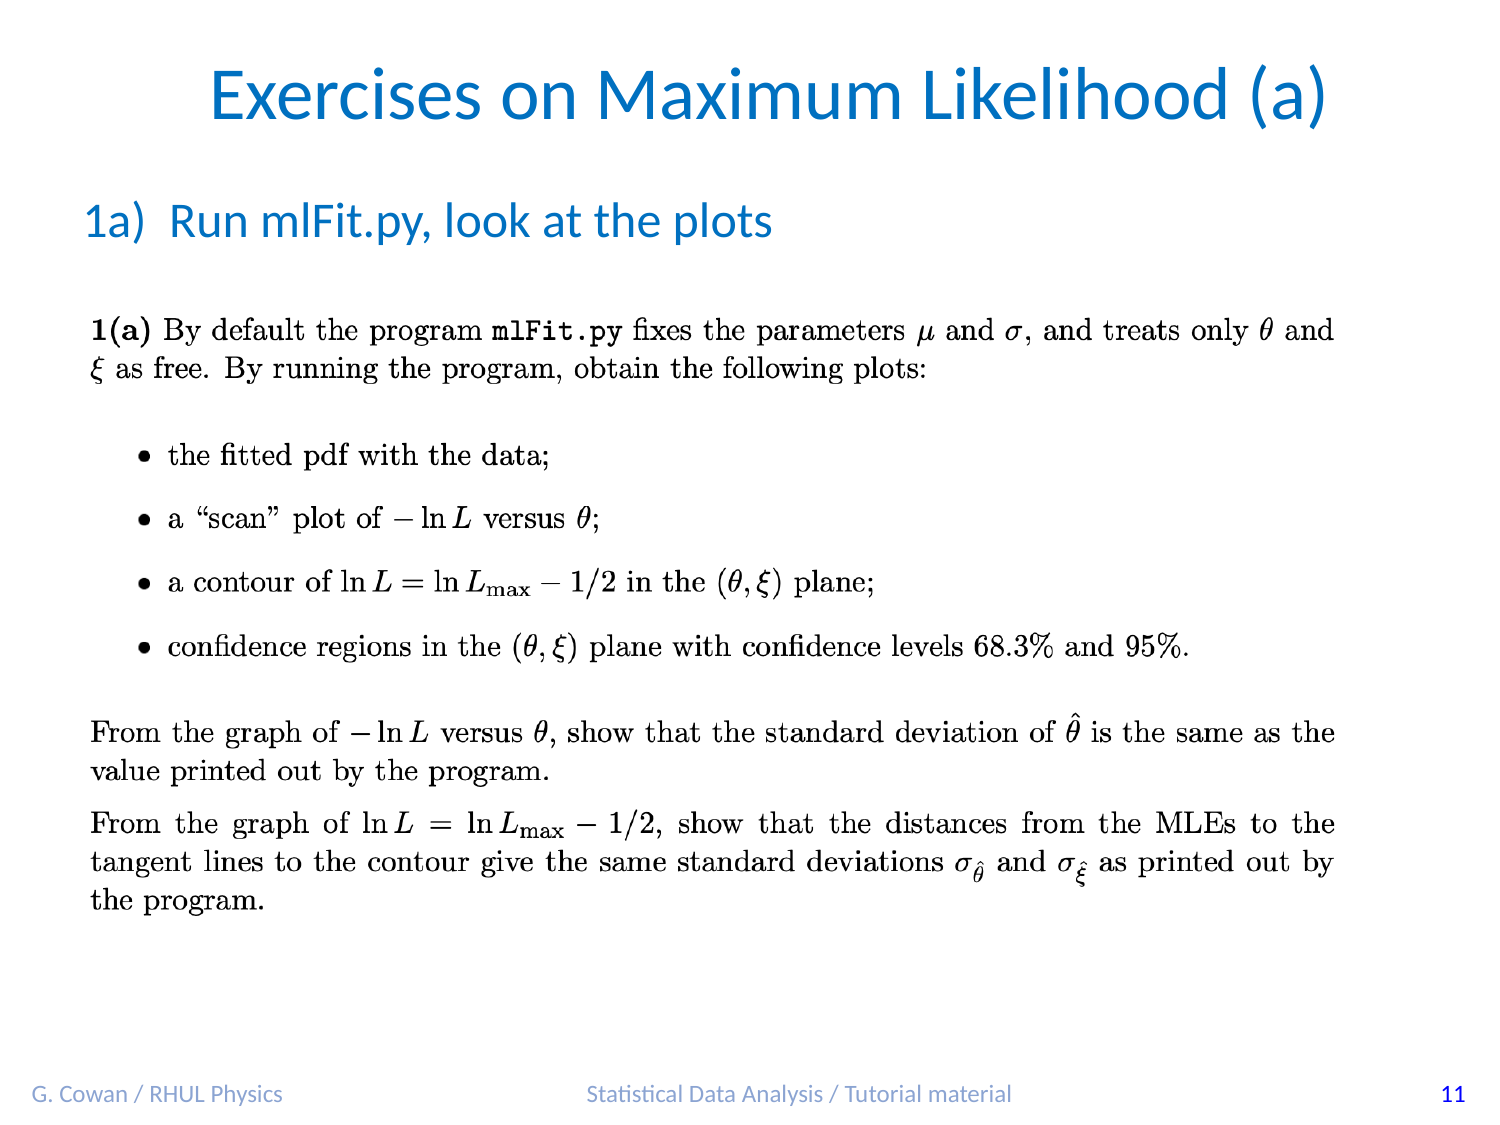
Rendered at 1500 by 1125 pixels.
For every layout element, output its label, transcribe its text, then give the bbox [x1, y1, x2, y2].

slide_number G. Cowan / RHUL Physics [16, 1062, 338, 1123]
text_box 1a) Run mlFit.py, look at the plots [67, 180, 789, 255]
footer Statistical Data Analysis / Tutorial material [338, 1062, 1262, 1123]
slide_number 11 [1262, 1062, 1481, 1123]
text_box Exercises on Maximum Likelihood (a) [194, 37, 1346, 143]
picture [82, 305, 1358, 925]
